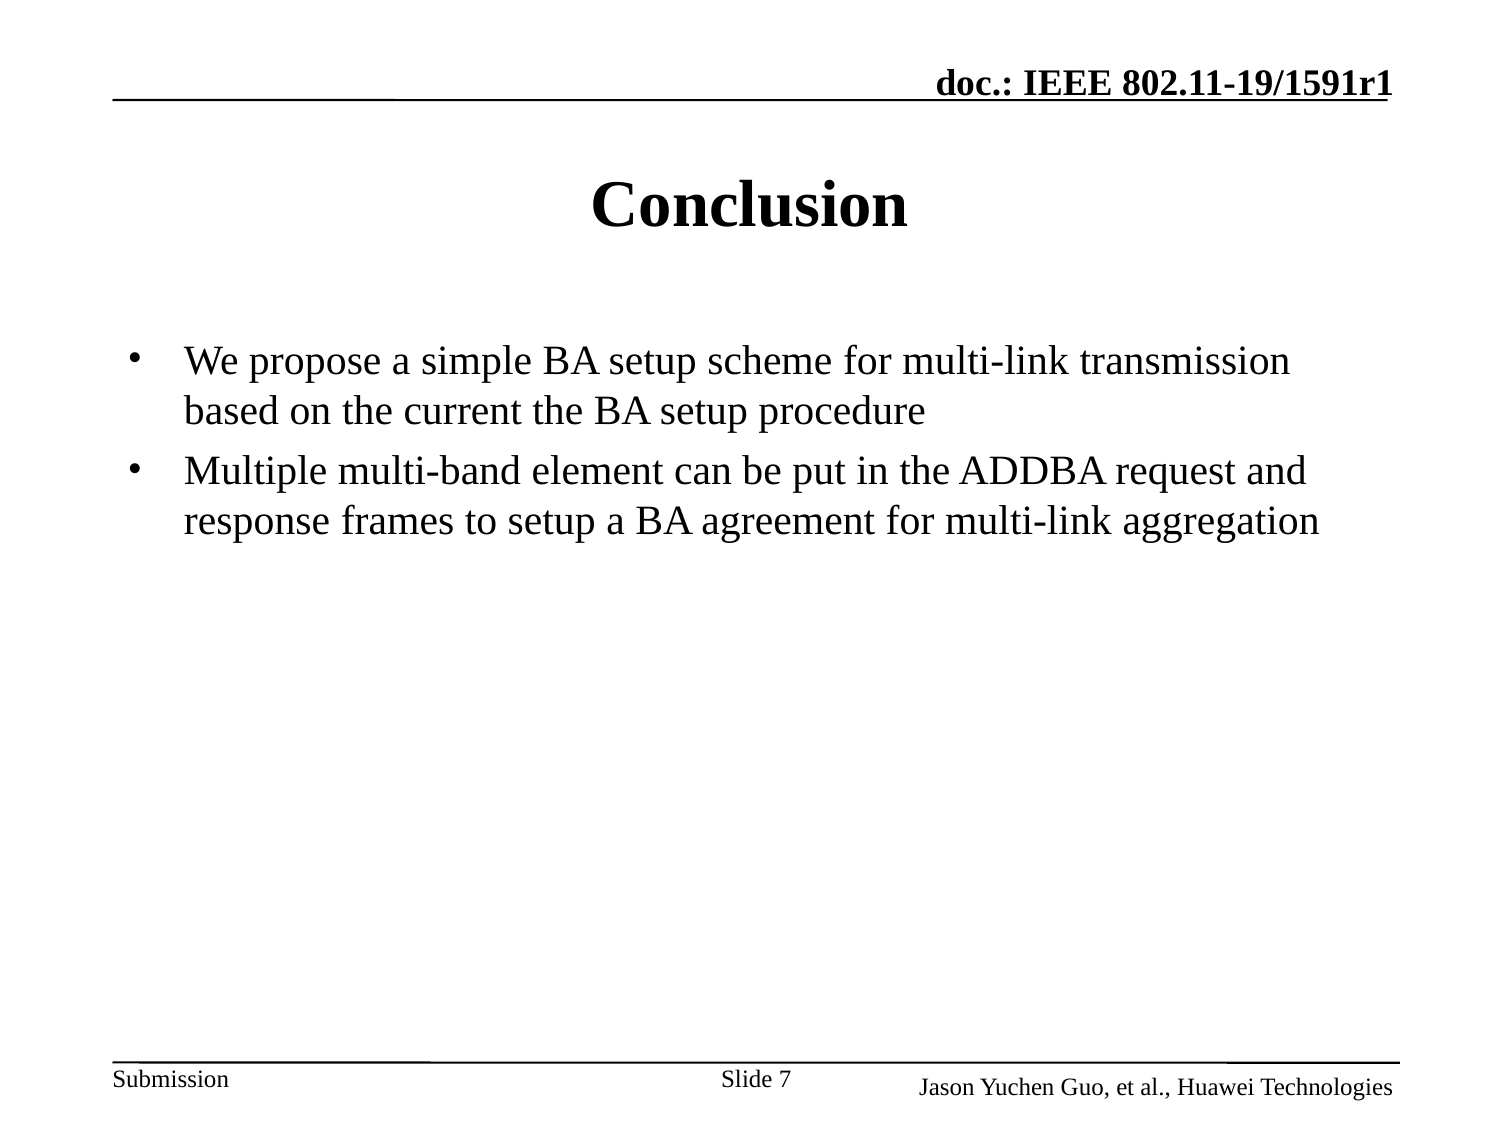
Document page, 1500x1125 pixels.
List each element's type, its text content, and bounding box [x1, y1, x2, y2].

slide_number Slide 7 [712, 1061, 800, 1123]
title Conclusion [112, 112, 1388, 288]
list We propose a simple BA setup scheme for multi-link transmission based on the current the BA setup procedure Multiple multi-band element can be put in the ADDBA request and response frames to setup a BA agreement for multi-link aggregation [112, 324, 1388, 1000]
